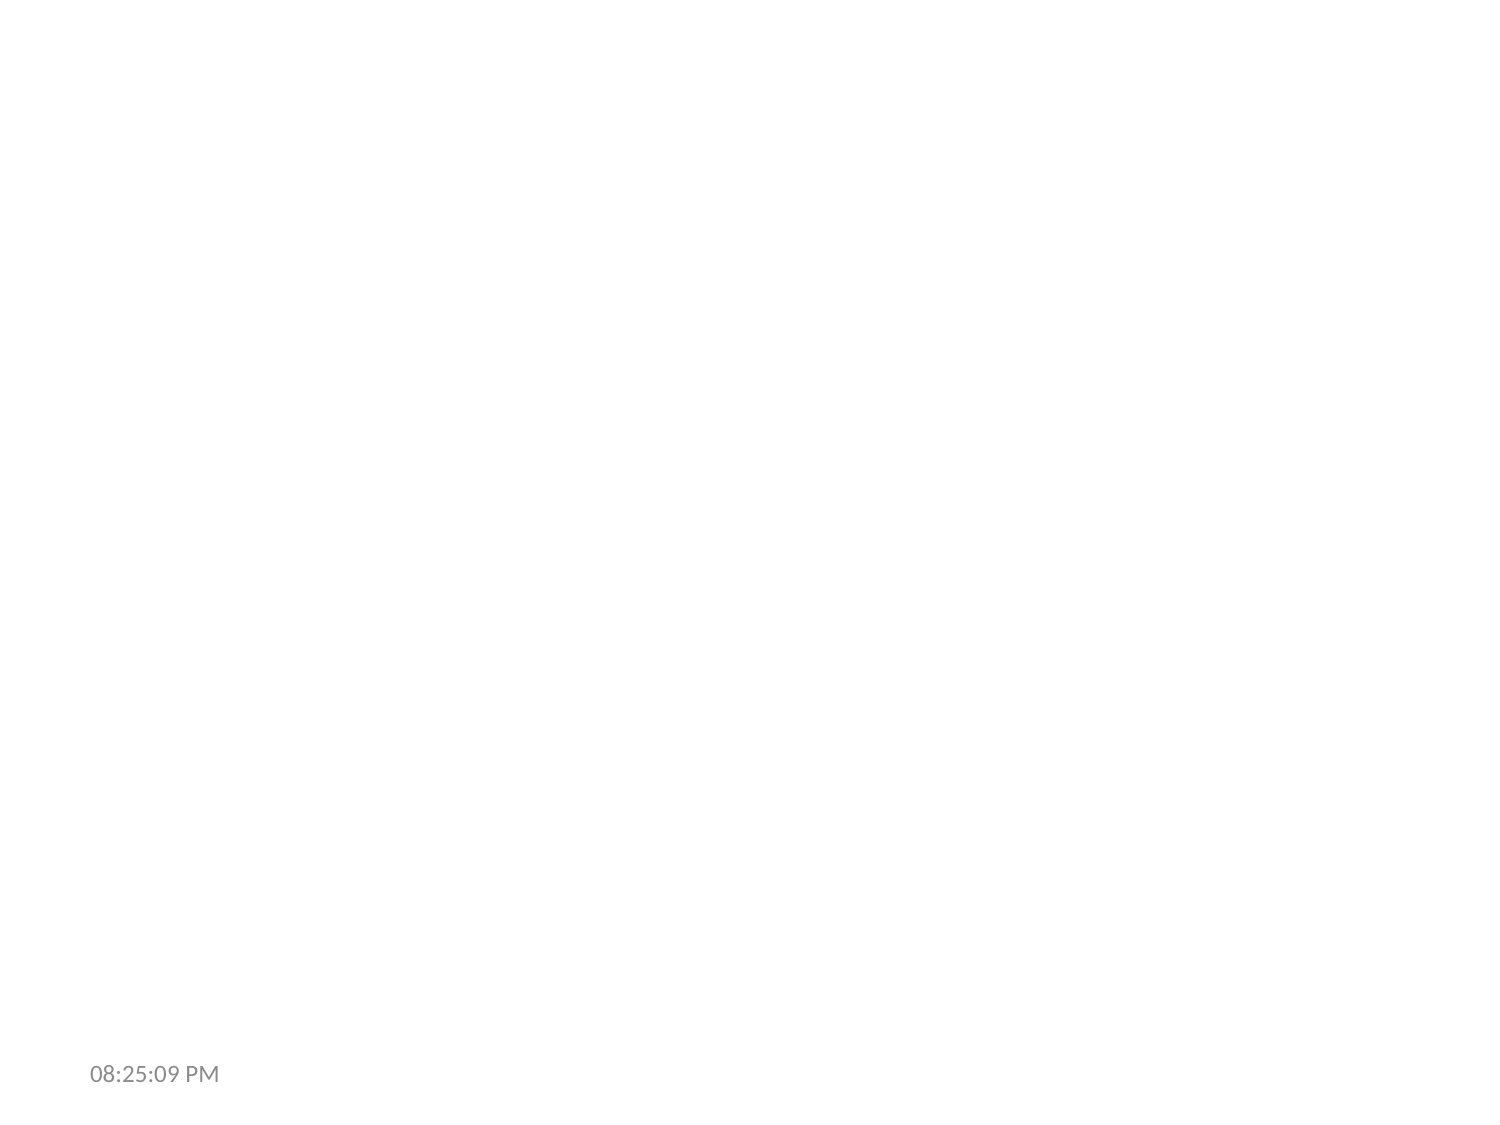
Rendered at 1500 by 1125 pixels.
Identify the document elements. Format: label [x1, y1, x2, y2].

slide_number [75, 1042, 425, 1103]
